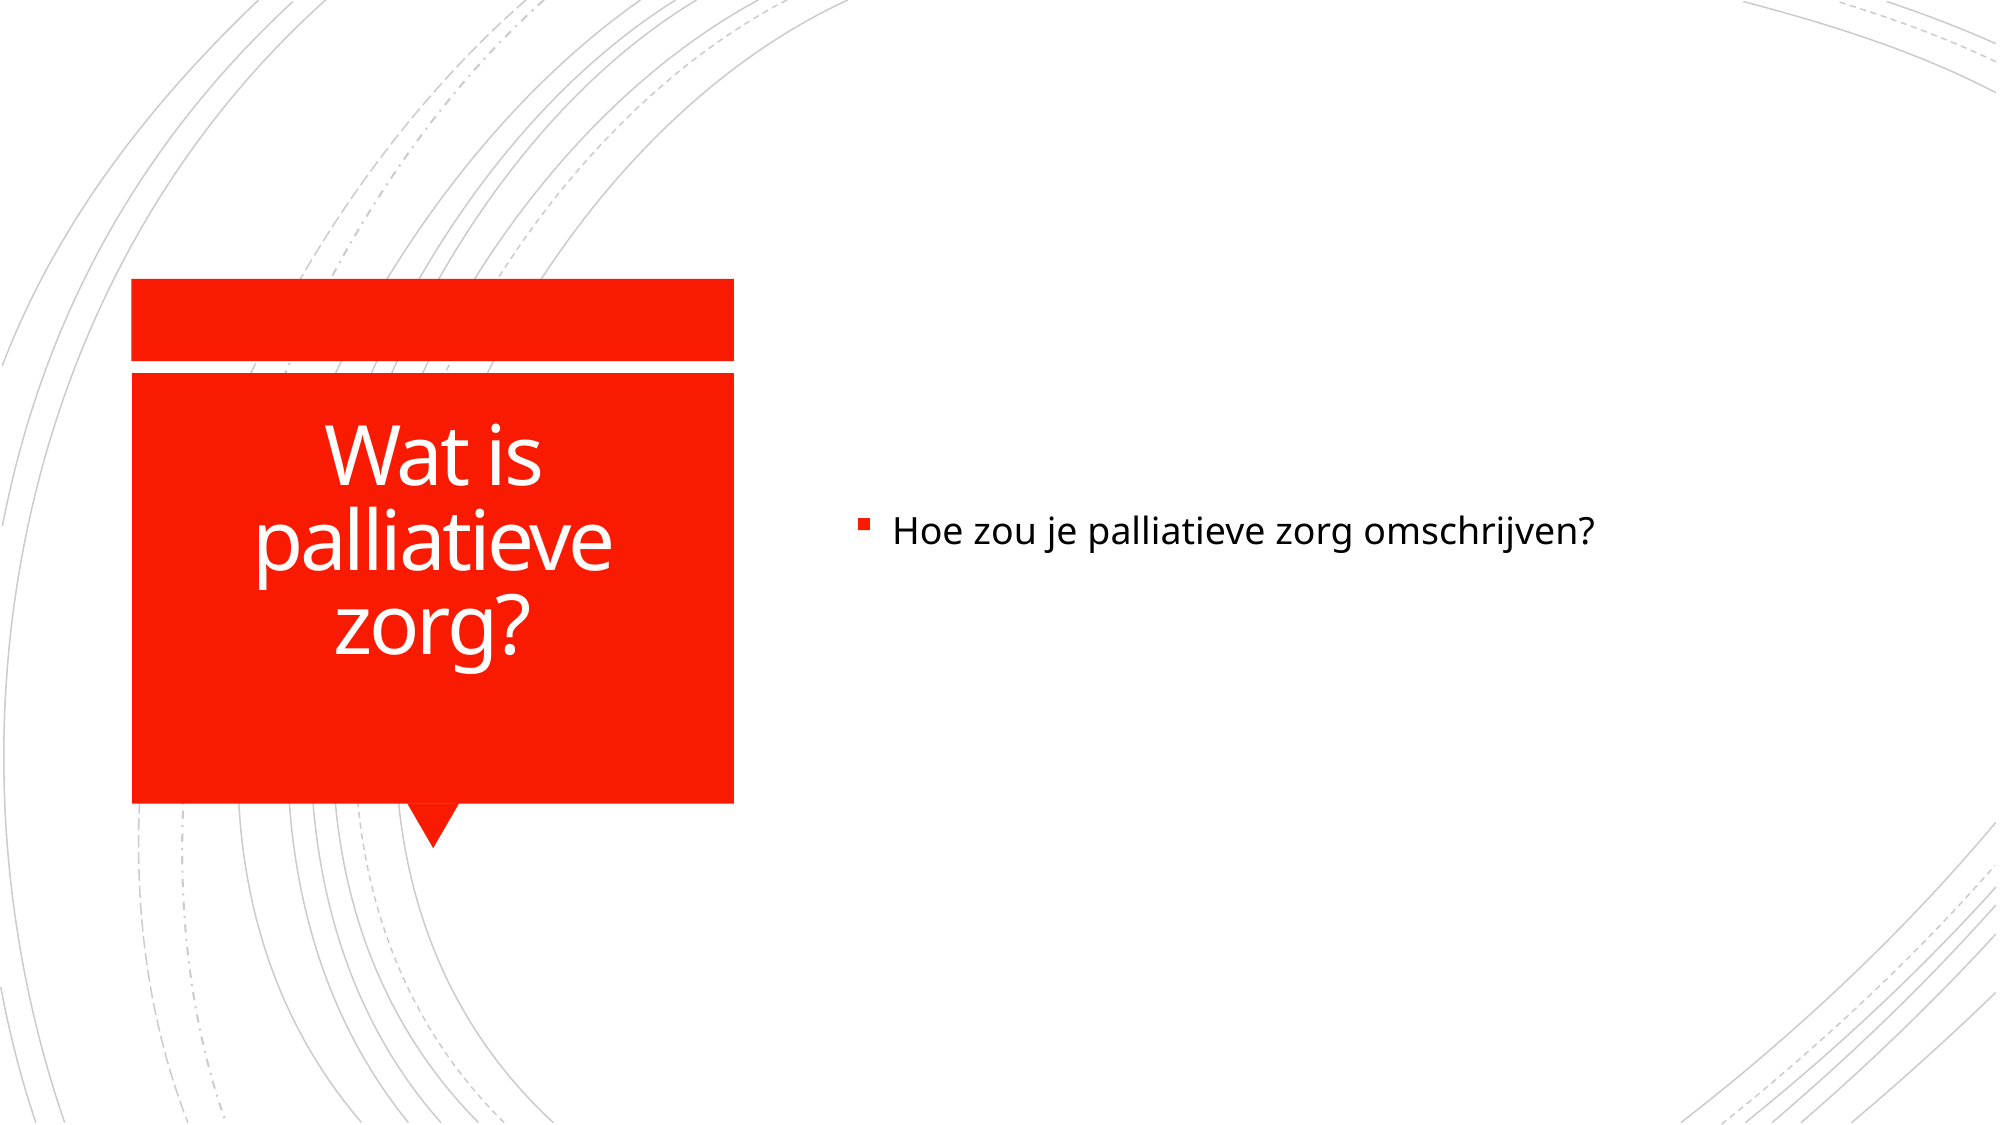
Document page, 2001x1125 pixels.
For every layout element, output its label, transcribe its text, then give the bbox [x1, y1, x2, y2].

title Wat is palliatieve zorg? [145, 385, 720, 789]
list Hoe zou je palliatieve zorg omschrijven? [839, 131, 1871, 993]
